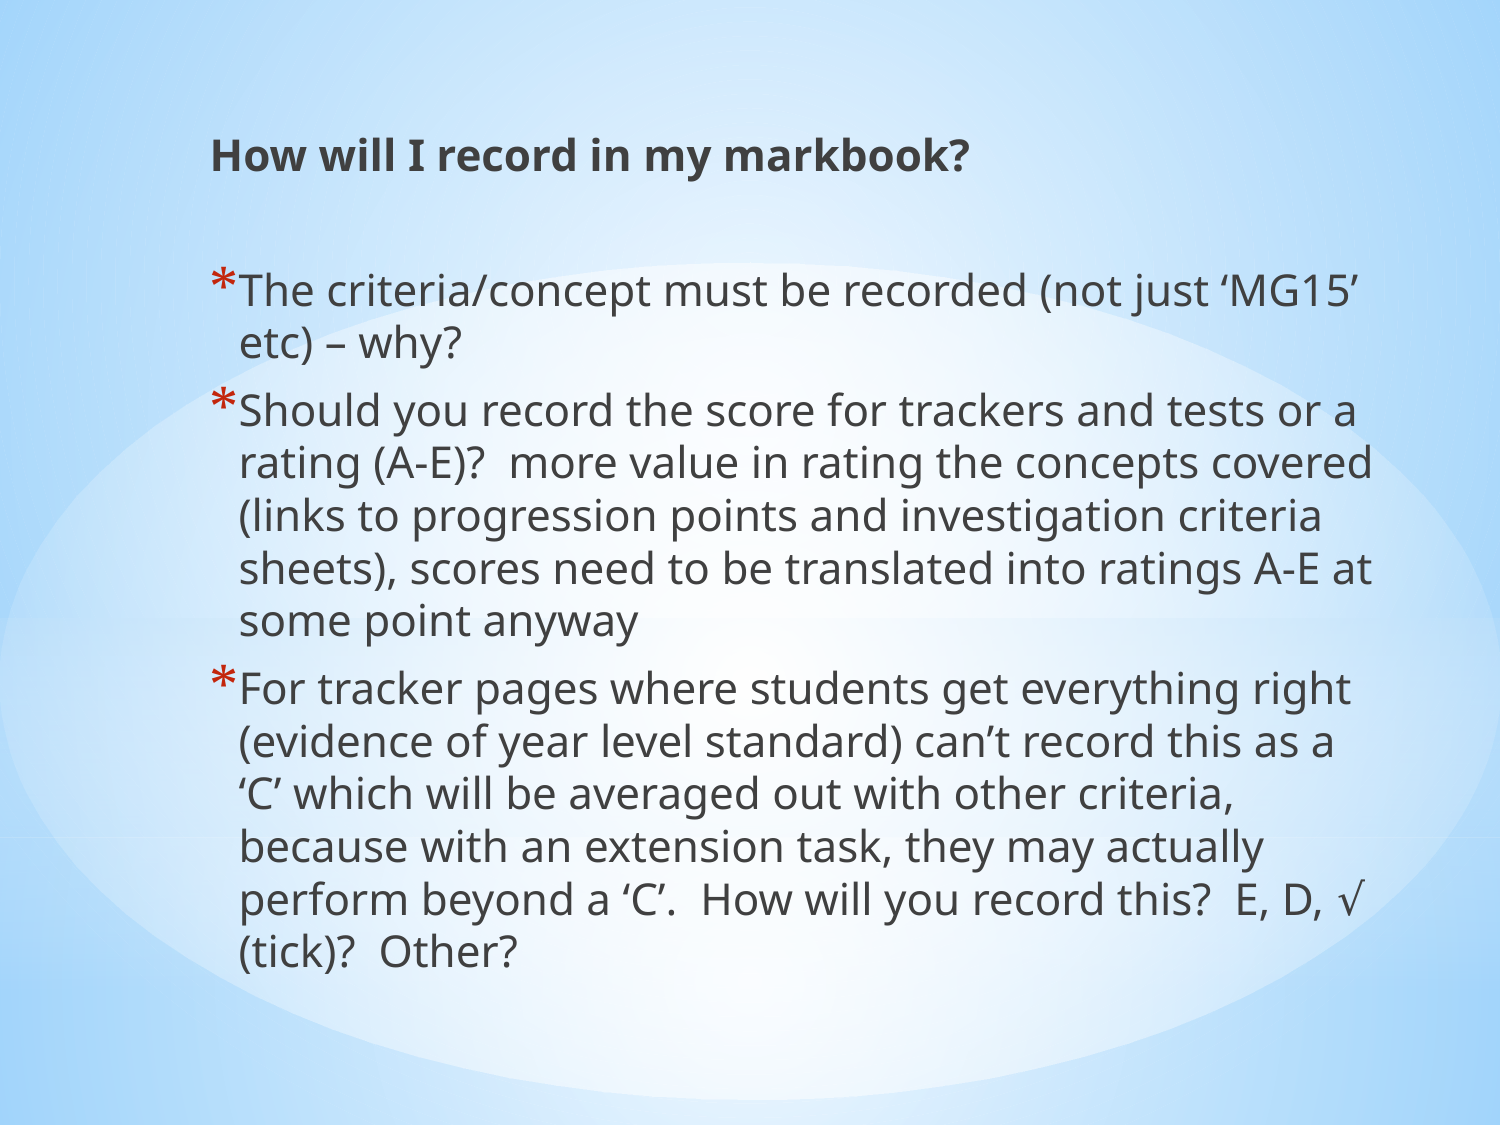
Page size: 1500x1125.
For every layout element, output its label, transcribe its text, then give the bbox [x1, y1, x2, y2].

list How will I record in my markbook? The criteria/concept must be recorded (not just ‘MG15’ etc) – why? Should you record the score for trackers and tests or a rating (A-E)? more value in rating the concepts covered (links to progression points and investigation criteria sheets), scores need to be translated into ratings A-E at some point anyway For tracker pages where students get everything right (evidence of year level standard) can’t record this as a ‘C’ which will be averaged out with other criteria, because with an extension task, they may actually perform beyond a ‘C’. How will you record this? E, D, √ (tick)? Other? [187, 120, 1400, 988]
